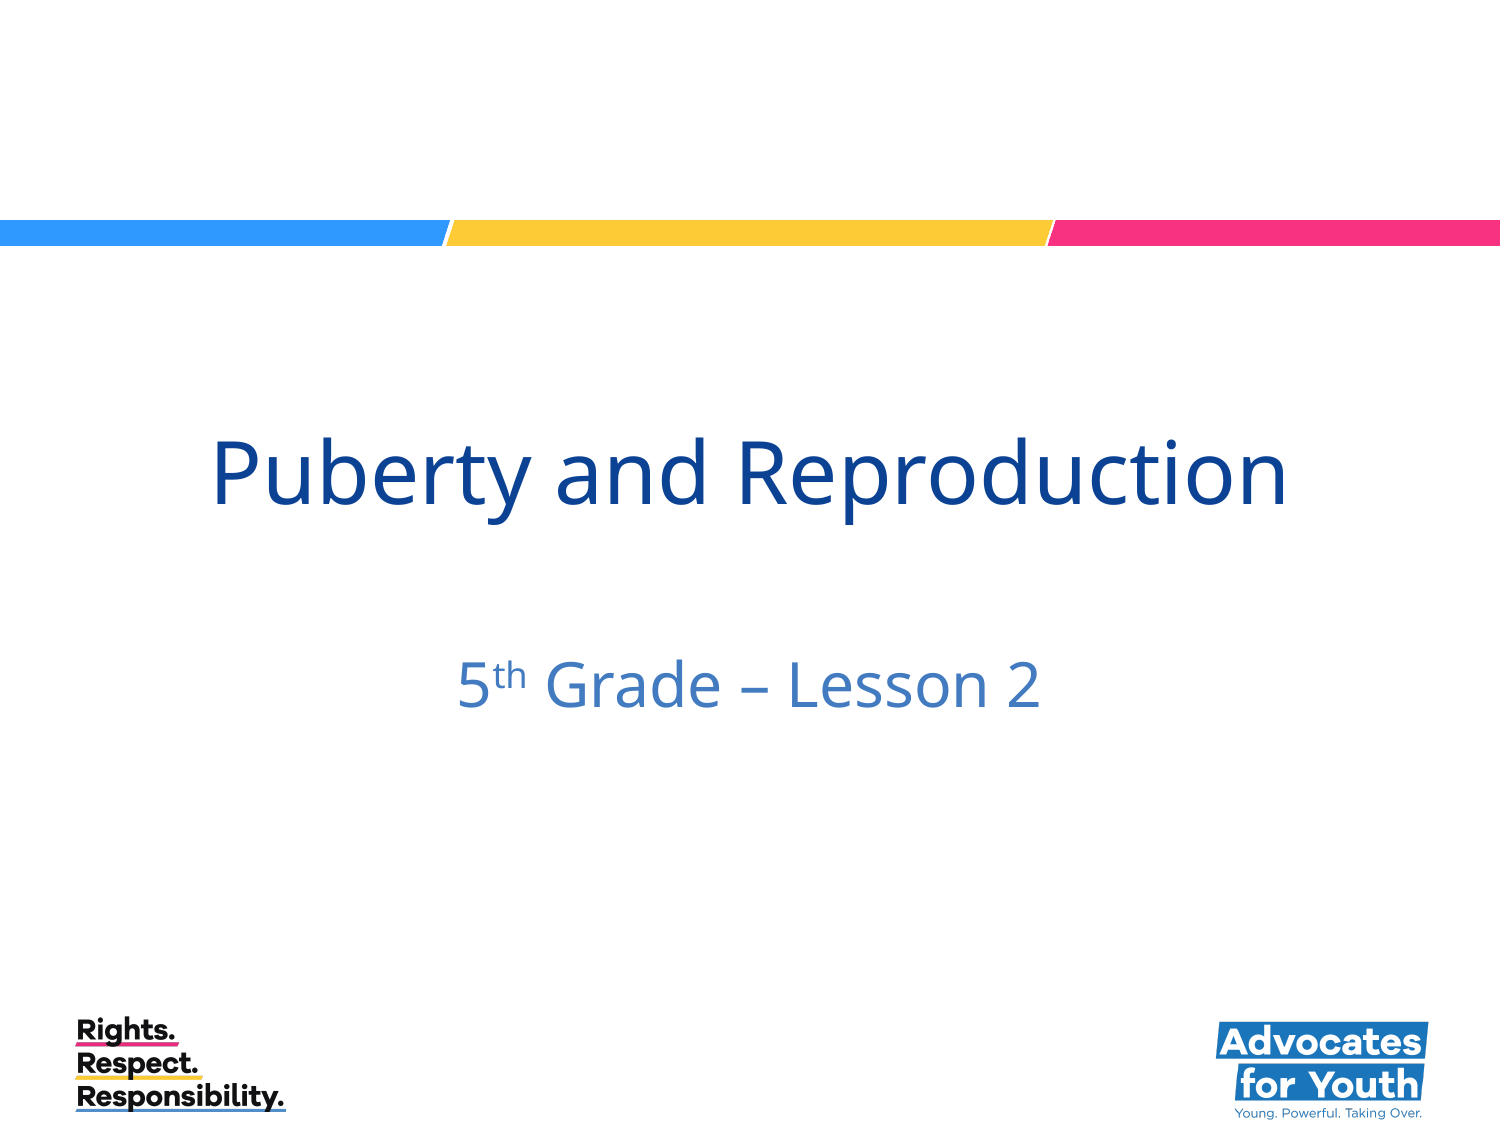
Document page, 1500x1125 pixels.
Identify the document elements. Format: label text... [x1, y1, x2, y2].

title Puberty and Reproduction [112, 349, 1388, 591]
subtitle 5th Grade – Lesson 2 [225, 637, 1275, 925]
picture [0, 207, 1500, 258]
